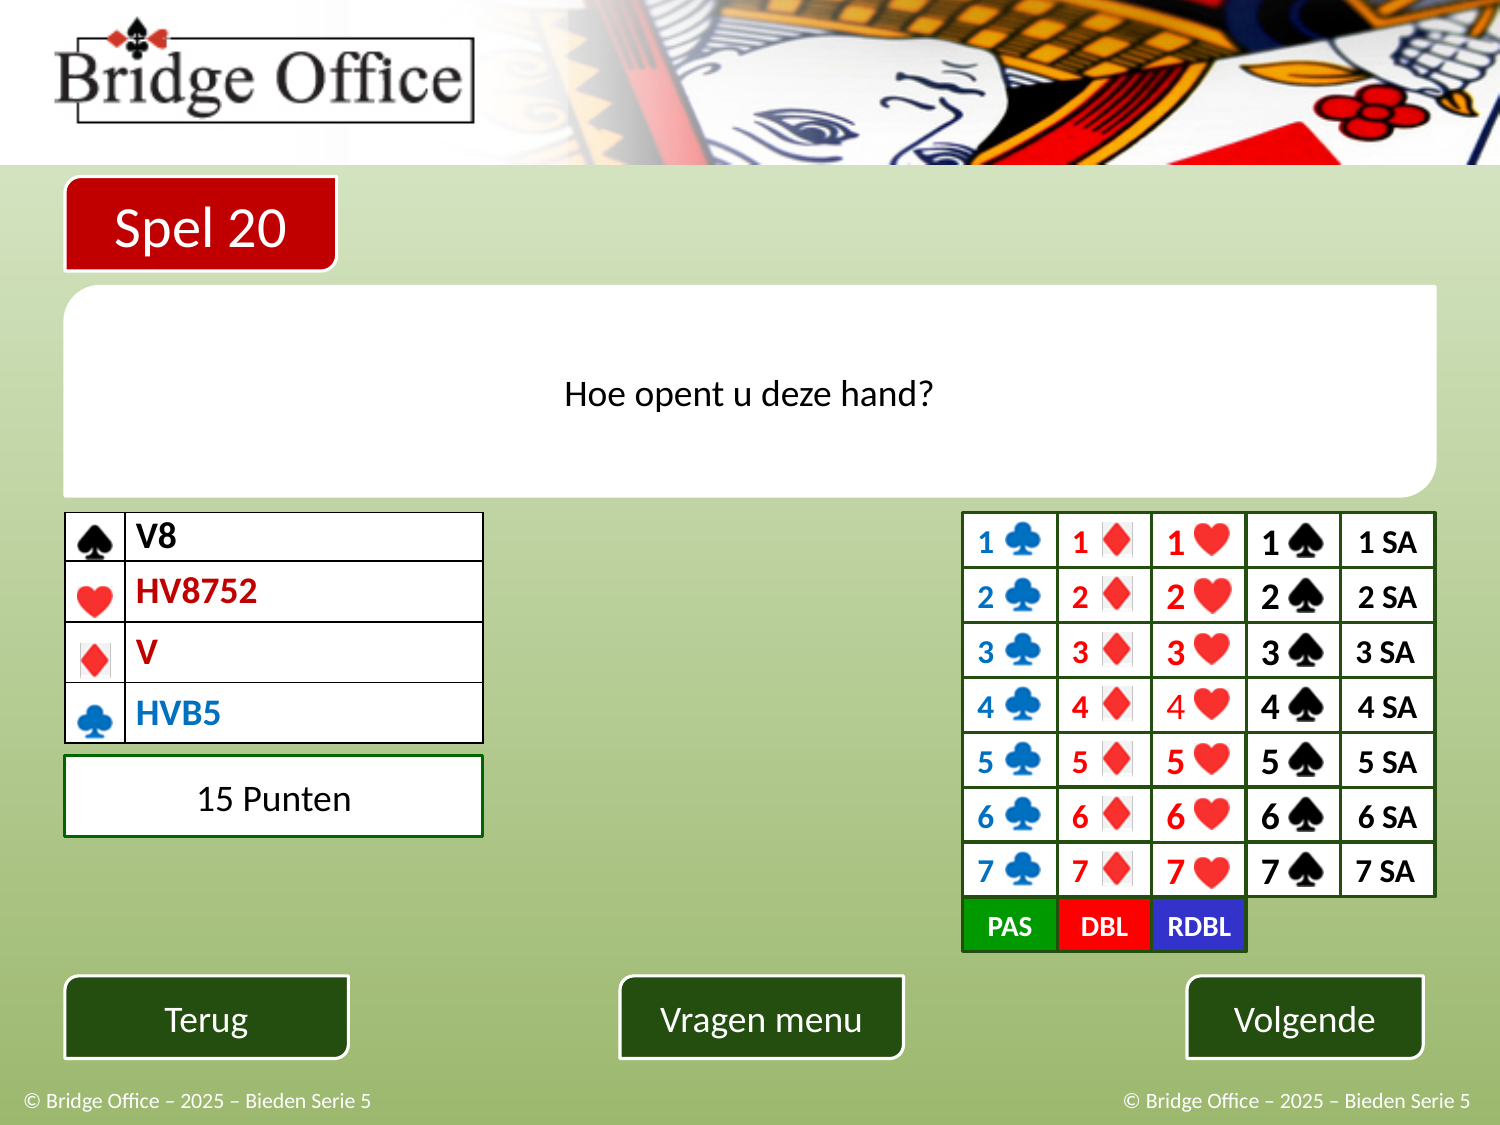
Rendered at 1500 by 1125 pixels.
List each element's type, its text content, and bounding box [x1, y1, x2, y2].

picture [1004, 686, 1041, 723]
text_box PAS [72, 744, 117, 751]
text_box 1 [1245, 511, 1342, 569]
text_box 2 SA [1339, 569, 1437, 621]
picture [1193, 578, 1232, 614]
text_box © Bridge Office – 2025 – Bieden Serie 5 [8, 1079, 393, 1121]
text_box 3 [1150, 621, 1245, 676]
picture [1194, 633, 1230, 666]
text_box Spel 20 [63, 178, 339, 273]
text_box 4 [1059, 676, 1150, 734]
text_box 2 [1245, 569, 1339, 621]
text_box 1 [961, 511, 1059, 569]
picture [1004, 796, 1041, 833]
text_box 4 [1245, 676, 1339, 734]
picture [1004, 521, 1041, 558]
picture [1288, 576, 1324, 613]
table_cell HVB5 [126, 683, 482, 742]
text_box 4 [1150, 676, 1245, 734]
picture [1193, 743, 1230, 776]
picture [1193, 798, 1230, 830]
text_box 1 [1153, 511, 1245, 569]
text_box 7 [1245, 841, 1339, 898]
table_cell [66, 623, 124, 682]
text_box Volgende [1185, 974, 1425, 1061]
text_box 3 SA [1339, 621, 1437, 676]
table_cell [66, 562, 124, 621]
table_header [66, 513, 124, 560]
text_box 6 [1056, 786, 1150, 841]
text_box Vragen menu [618, 974, 906, 1061]
picture [1099, 741, 1135, 778]
text_box 5 [961, 734, 1059, 786]
text_box 15 Punten [63, 754, 484, 838]
text_box 7 [1150, 841, 1245, 898]
picture [1099, 522, 1135, 558]
table_cell V [126, 623, 482, 682]
picture [1099, 631, 1135, 668]
picture [1288, 851, 1324, 887]
picture [77, 643, 113, 679]
picture [1004, 851, 1041, 887]
text_box 6 SA [1339, 786, 1437, 844]
text_box 1 [1059, 511, 1153, 569]
picture [1193, 523, 1230, 556]
text_box 7 [1056, 841, 1150, 898]
text_box DBL [1059, 898, 1153, 953]
text_box 3 [1056, 621, 1150, 676]
text_box 7 [961, 841, 1056, 896]
picture [1288, 796, 1324, 833]
table_header V8 [126, 513, 482, 560]
picture [1004, 741, 1041, 778]
picture [1288, 686, 1324, 723]
text_box 1 SA [1342, 511, 1437, 569]
picture [1288, 631, 1324, 668]
text_box 6 [1150, 786, 1245, 841]
text_box PAS [961, 896, 1059, 953]
picture [1004, 631, 1041, 668]
text_box RDBL [1153, 898, 1248, 953]
picture [1193, 688, 1230, 721]
text_box Terug [63, 974, 350, 1061]
text_box 2 [1153, 569, 1245, 621]
text_box 6 [961, 786, 1056, 841]
text_box 5 [1153, 734, 1248, 786]
picture [77, 524, 113, 561]
picture [77, 703, 113, 740]
picture [1099, 576, 1135, 613]
text_box Hoe opent u deze hand? [63, 284, 1437, 498]
table_cell [66, 683, 124, 742]
text_box 3 [961, 621, 1056, 676]
text_box 5 [1248, 734, 1339, 786]
picture [1099, 686, 1135, 723]
picture [77, 585, 113, 618]
table_cell HV8752 [126, 562, 482, 621]
text_box 6 [1245, 786, 1339, 841]
picture [1099, 851, 1135, 887]
picture [1193, 857, 1230, 890]
text_box 2 [961, 569, 1056, 621]
text_box 5 SA [1339, 734, 1437, 786]
text_box 4 [961, 676, 1059, 734]
text_box 7 SA [1339, 844, 1437, 898]
text_box 5 [1059, 734, 1153, 786]
picture [1004, 576, 1041, 613]
picture [1288, 521, 1325, 558]
picture [1099, 796, 1135, 833]
text_box © Bridge Office – 2025 – Bieden Serie 5 [1107, 1079, 1500, 1121]
picture [0, 0, 1500, 166]
text_box 3 [1245, 621, 1339, 676]
text_box 2 [1056, 569, 1153, 621]
text_box 4 SA [1339, 676, 1437, 734]
picture [1288, 741, 1324, 778]
